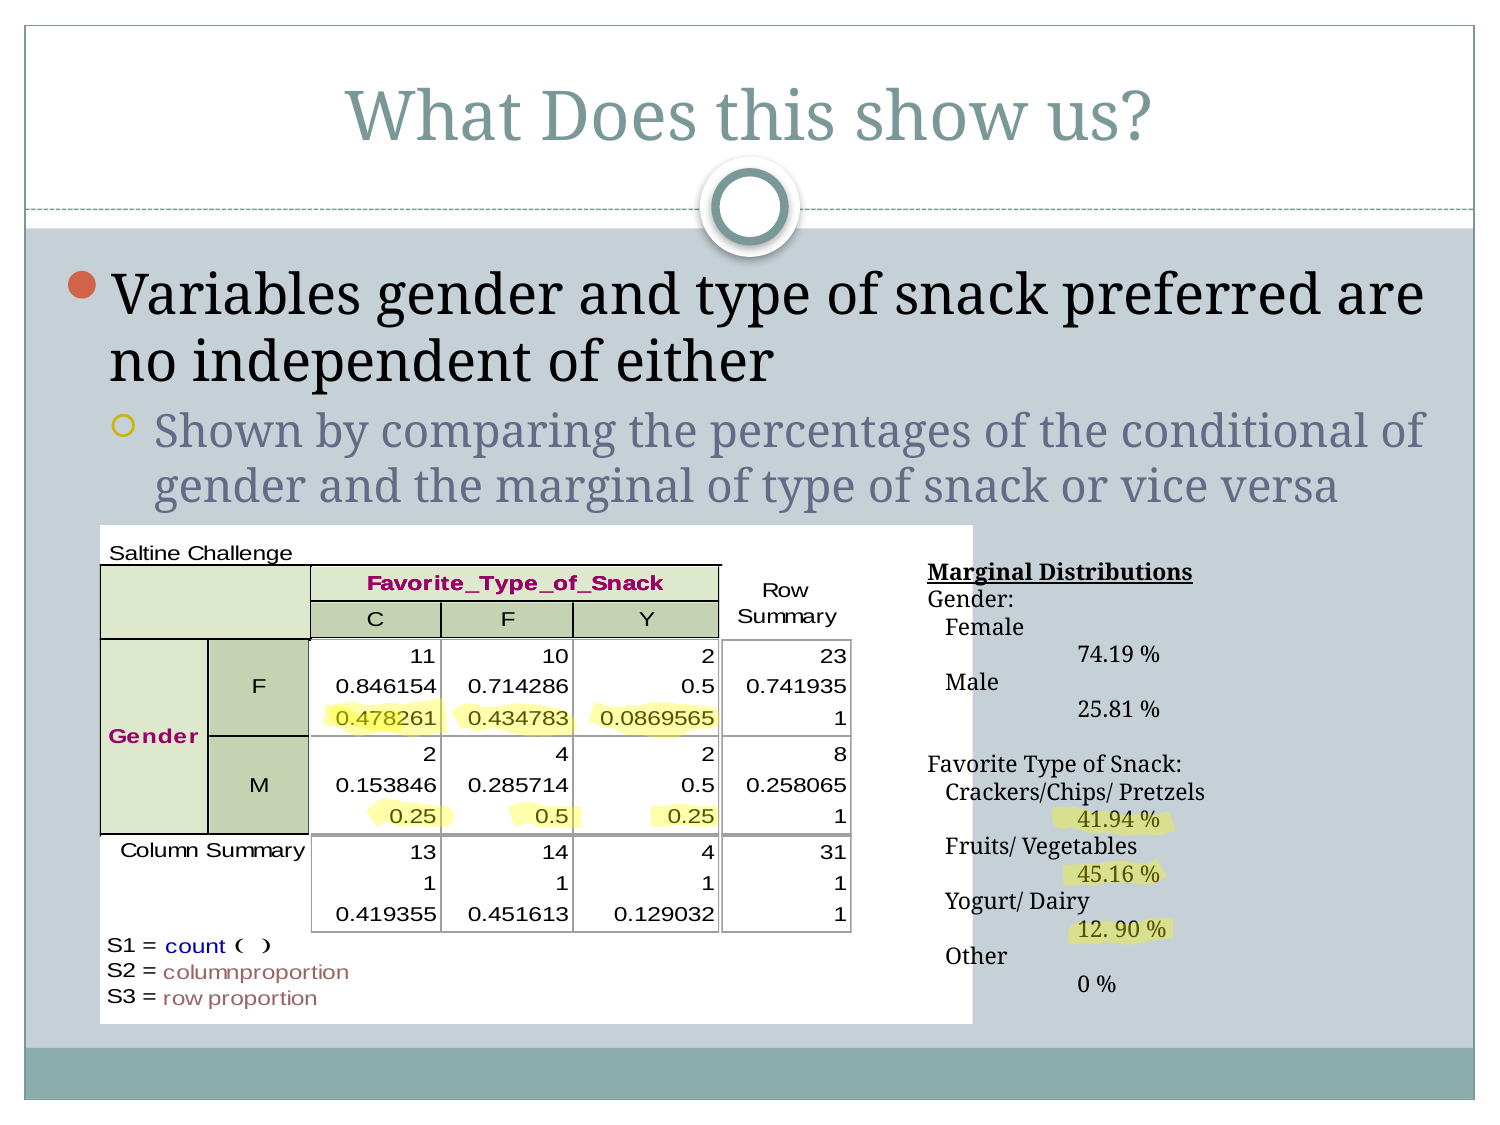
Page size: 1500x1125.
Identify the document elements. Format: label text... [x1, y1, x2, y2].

picture [99, 524, 976, 1026]
list Variables gender and type of snack preferred are no independent of either Shown by comparing the percentages of the conditional of gender and the marginal of type of snack or vice versa [49, 250, 1445, 1001]
title What Does this show us? [49, 37, 1450, 162]
text_box Marginal Distributions Gender: Female 74.19 % Male 25.81 % Favorite Type of Snack: Crackers/Chips/ Pretzels 41.94 % Fruits/ Vegetables 45.16 % Yogurt/ Dairy 12. 90 % Other 0 % [981, 549, 1263, 1004]
